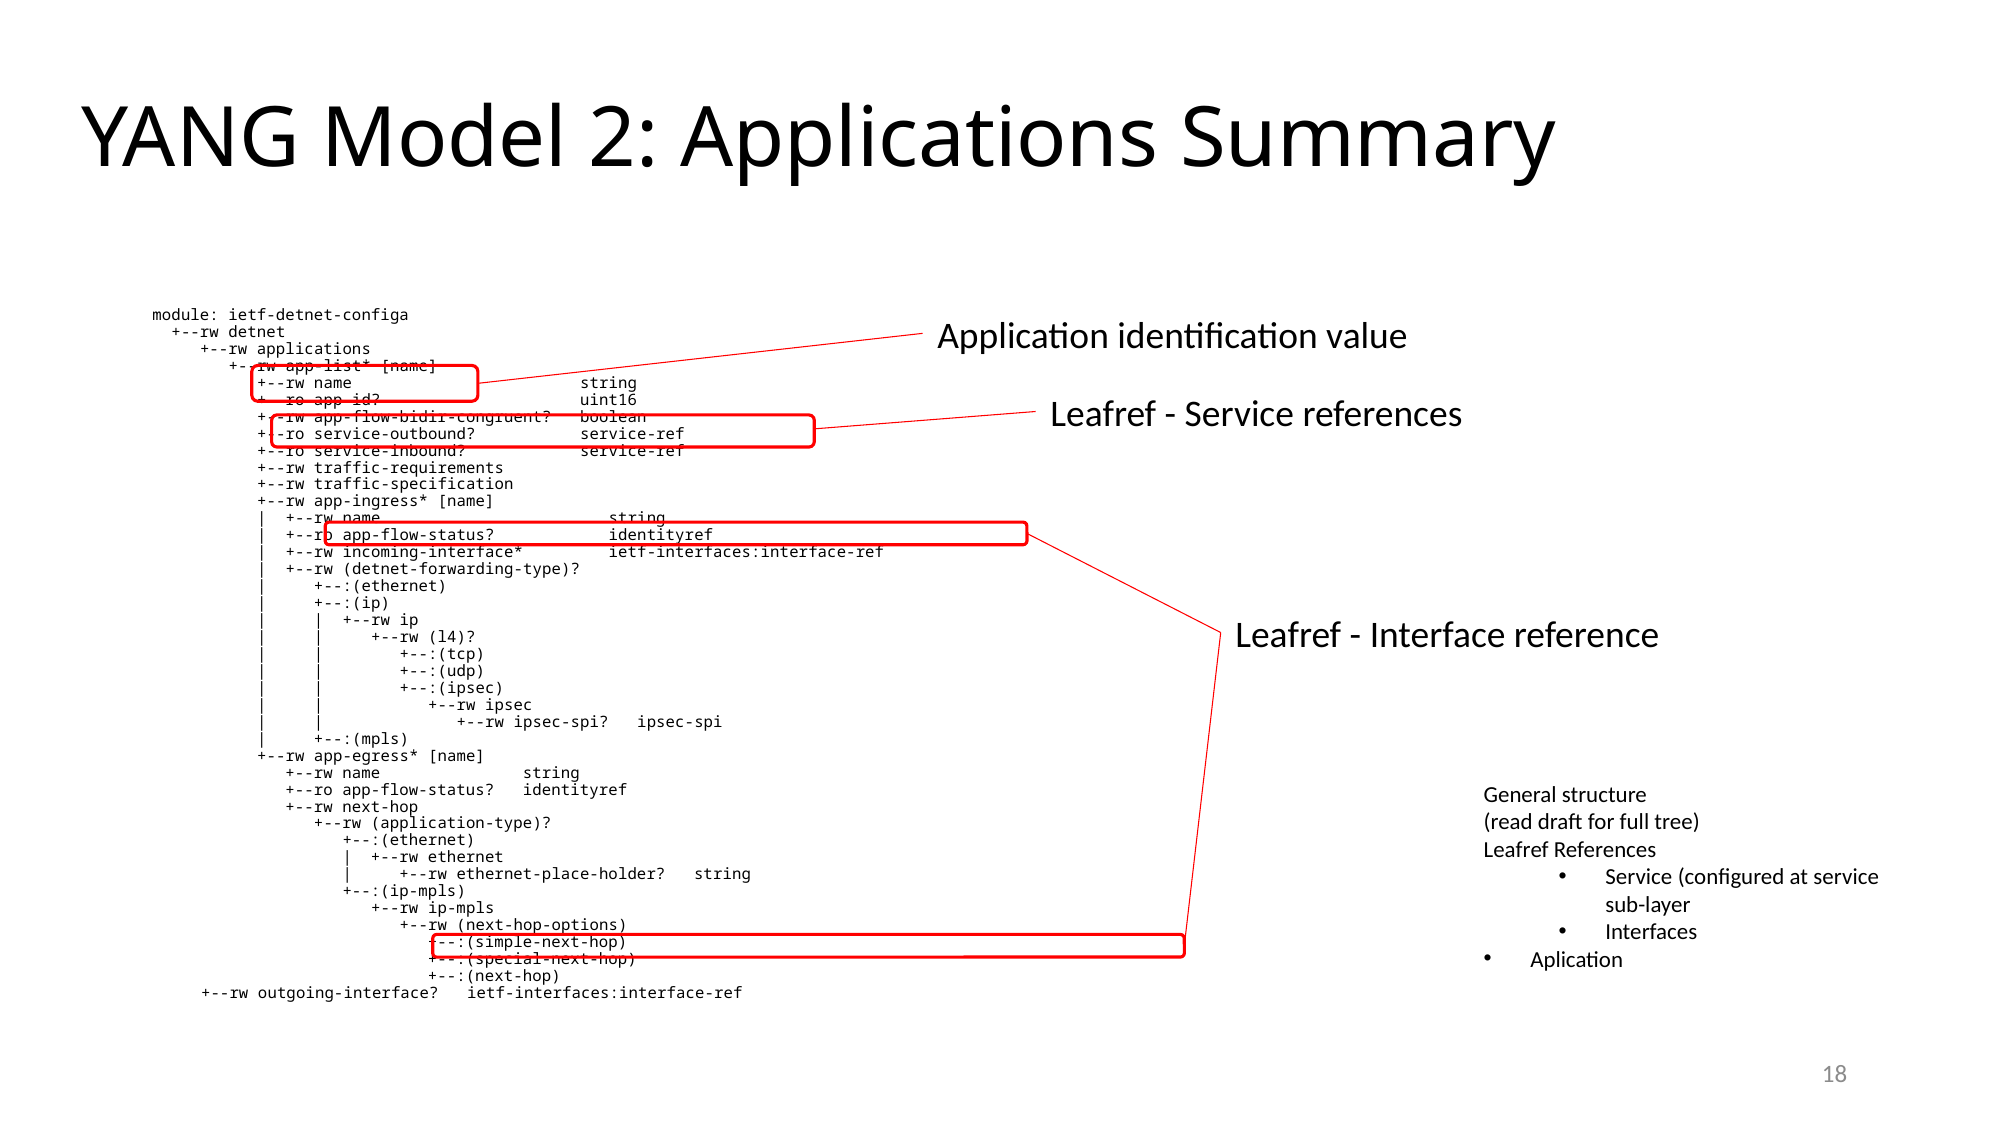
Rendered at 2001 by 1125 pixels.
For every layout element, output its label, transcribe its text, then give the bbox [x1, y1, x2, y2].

text_box [250, 364, 479, 403]
text_box [270, 413, 816, 449]
text_box Leafref - Service references [1035, 381, 1555, 442]
slide_number 18 [1412, 1042, 1863, 1103]
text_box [477, 333, 923, 384]
title YANG Model 2: Applications Summary [65, 30, 2000, 248]
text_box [1184, 632, 1221, 946]
text_box [324, 521, 1028, 546]
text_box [1026, 533, 1221, 633]
text_box Application identification value [922, 303, 1480, 364]
text_box [431, 933, 1186, 959]
text_box Leafref - Interface reference [1221, 602, 1690, 663]
text_box General structure (read draft for full tree) Leafref References Service (configured at service sub-layer Interfaces Aplication [1468, 771, 1933, 979]
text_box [814, 411, 1036, 429]
list module: ietf-detnet-configa +--rw detnet +--rw applications +--rw app-list* [name] +--rw name string +--ro app-id? uint16 +--rw app-flow-bidir-congruent? boolean +--ro service-outbound? service-ref +--ro service-inbound? service-ref +--rw traffic-requirements +--rw traffic-specification +--rw app-ingress* [name] | +--rw name string | +--ro app-flow-status? identityref | +--rw incoming-interface* ietf-interfaces:interface-ref | +--rw (detnet-forwarding-type)? | +--:(ethernet) | +--:(ip) | | +--rw ip | | +--rw (l4)? | | +--:(tcp) | | +--:(udp) | | +--:(ipsec) | | +--rw ipsec | | +--rw ipsec-spi? ipsec-spi | +--:(mpls) +--rw app-egress* [name] +--rw name string +--ro app-flow-status? identityref +--rw next-hop +--rw (application-type)? +--:(ethernet) | +--rw ethernet | +--rw ethernet-place-holder? string +--:(ip-mpls) +--rw ip-mpls +--rw (next-hop-options) +--:(simple-next-hop) +--:(special-next-hop) +--:(next-hop) +--rw outgoing-interface? ietf-interfaces:interface-ref [137, 299, 1147, 1014]
